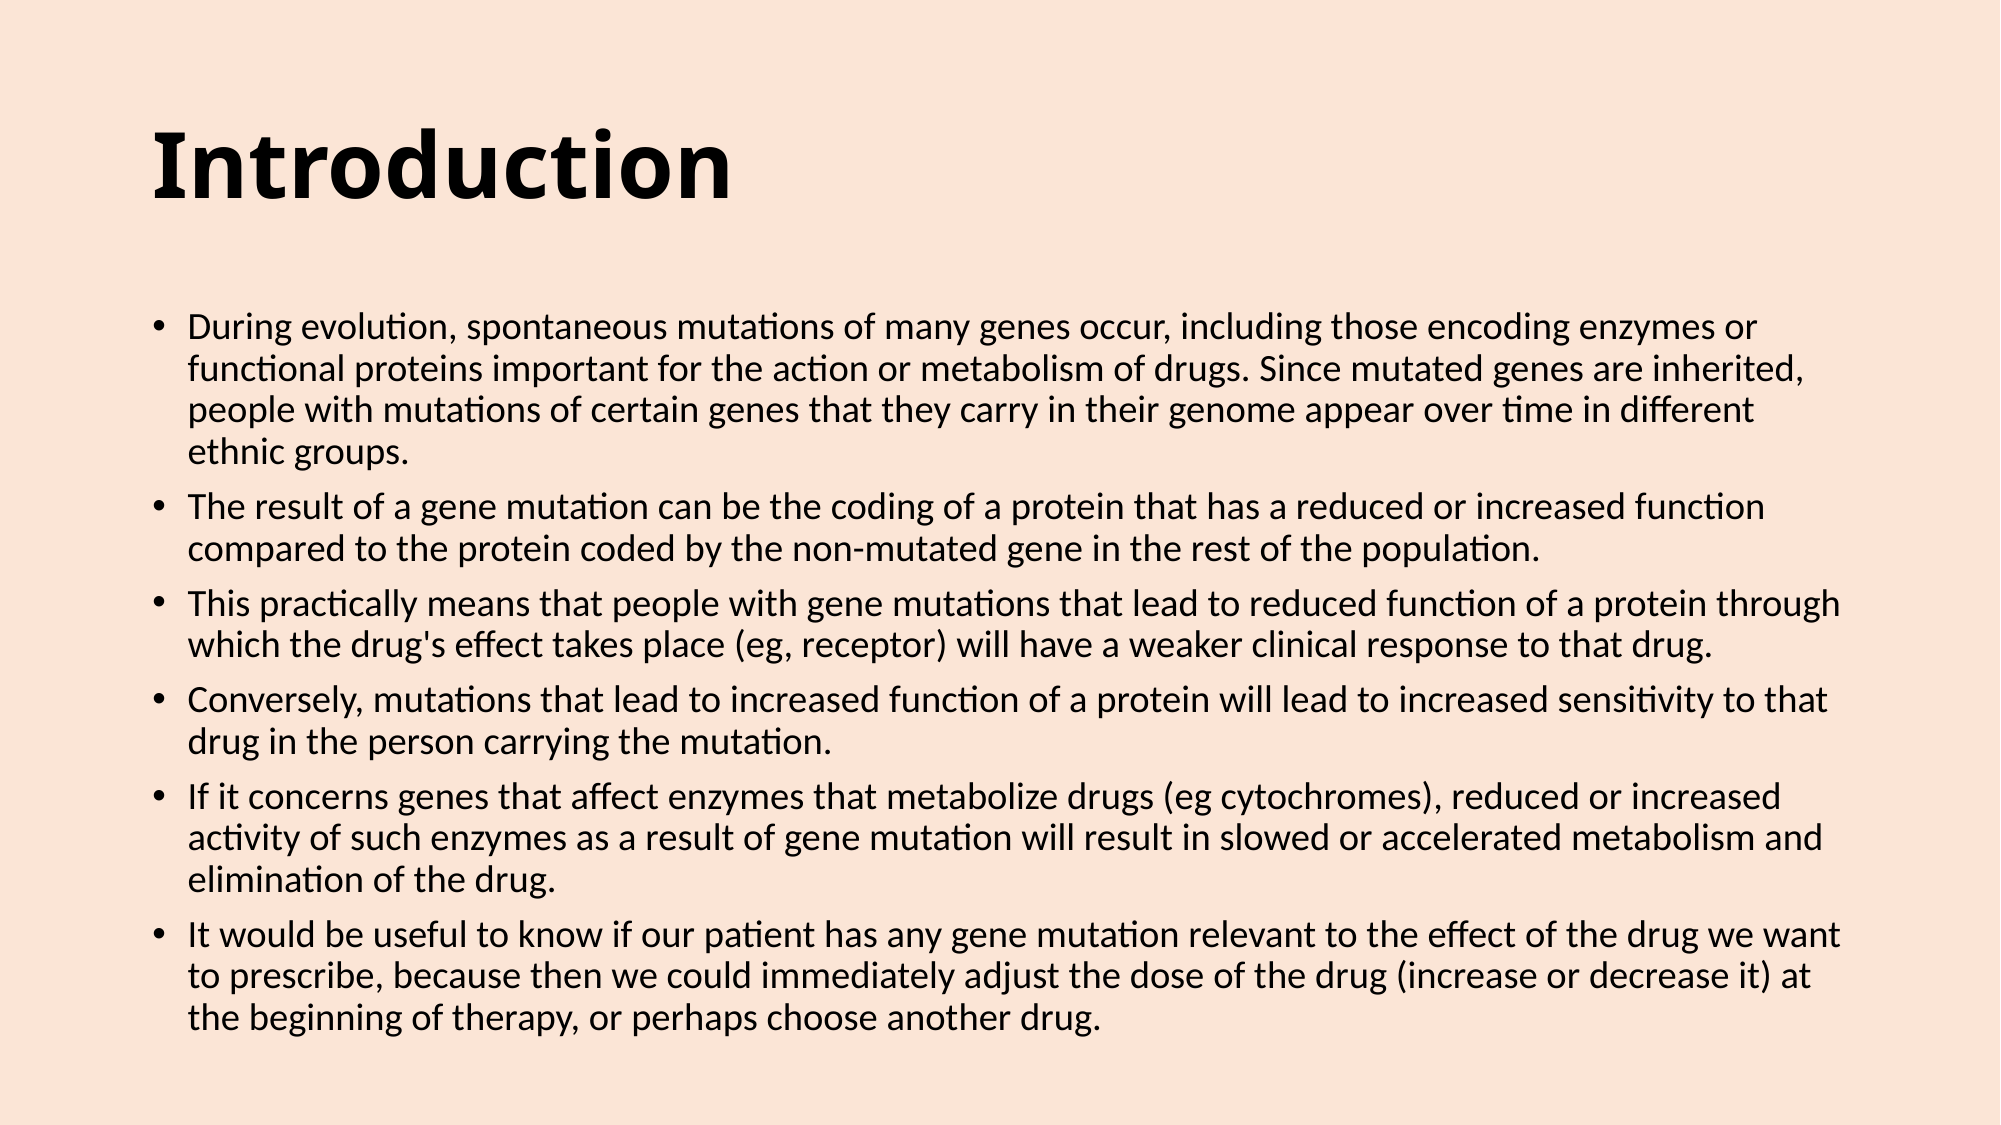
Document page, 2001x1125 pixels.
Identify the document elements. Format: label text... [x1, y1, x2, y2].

title Introduction [137, 59, 1863, 278]
list During evolution, spontaneous mutations of many genes occur, including those encoding enzymes or functional proteins important for the action or metabolism of drugs. Since mutated genes are inherited, people with mutations of certain genes that they carry in their genome appear over time in different ethnic groups. The result of a gene mutation can be the coding of a protein that has a reduced or increased function compared to the protein coded by the non-mutated gene in the rest of the population. This practically means that people with gene mutations that lead to reduced function of a protein through which the drug's effect takes place (eg, receptor) will have a weaker clinical response to that drug. Conversely, mutations that lead to increased function of a protein will lead to increased sensitivity to that drug in the person carrying the mutation. If it concerns genes that affect enzymes that metabolize drugs (eg cytochromes), reduced or increased activity of such enzymes as a result of gene mutation will result in slowed or accelerated metabolism and elimination of the drug. It would be useful to know if our patient has any gene mutation relevant to the effect of the drug we want to prescribe, because then we could immediately adjust the dose of the drug (increase or decrease it) at the beginning of therapy, or perhaps choose another drug. [137, 299, 1863, 1058]
